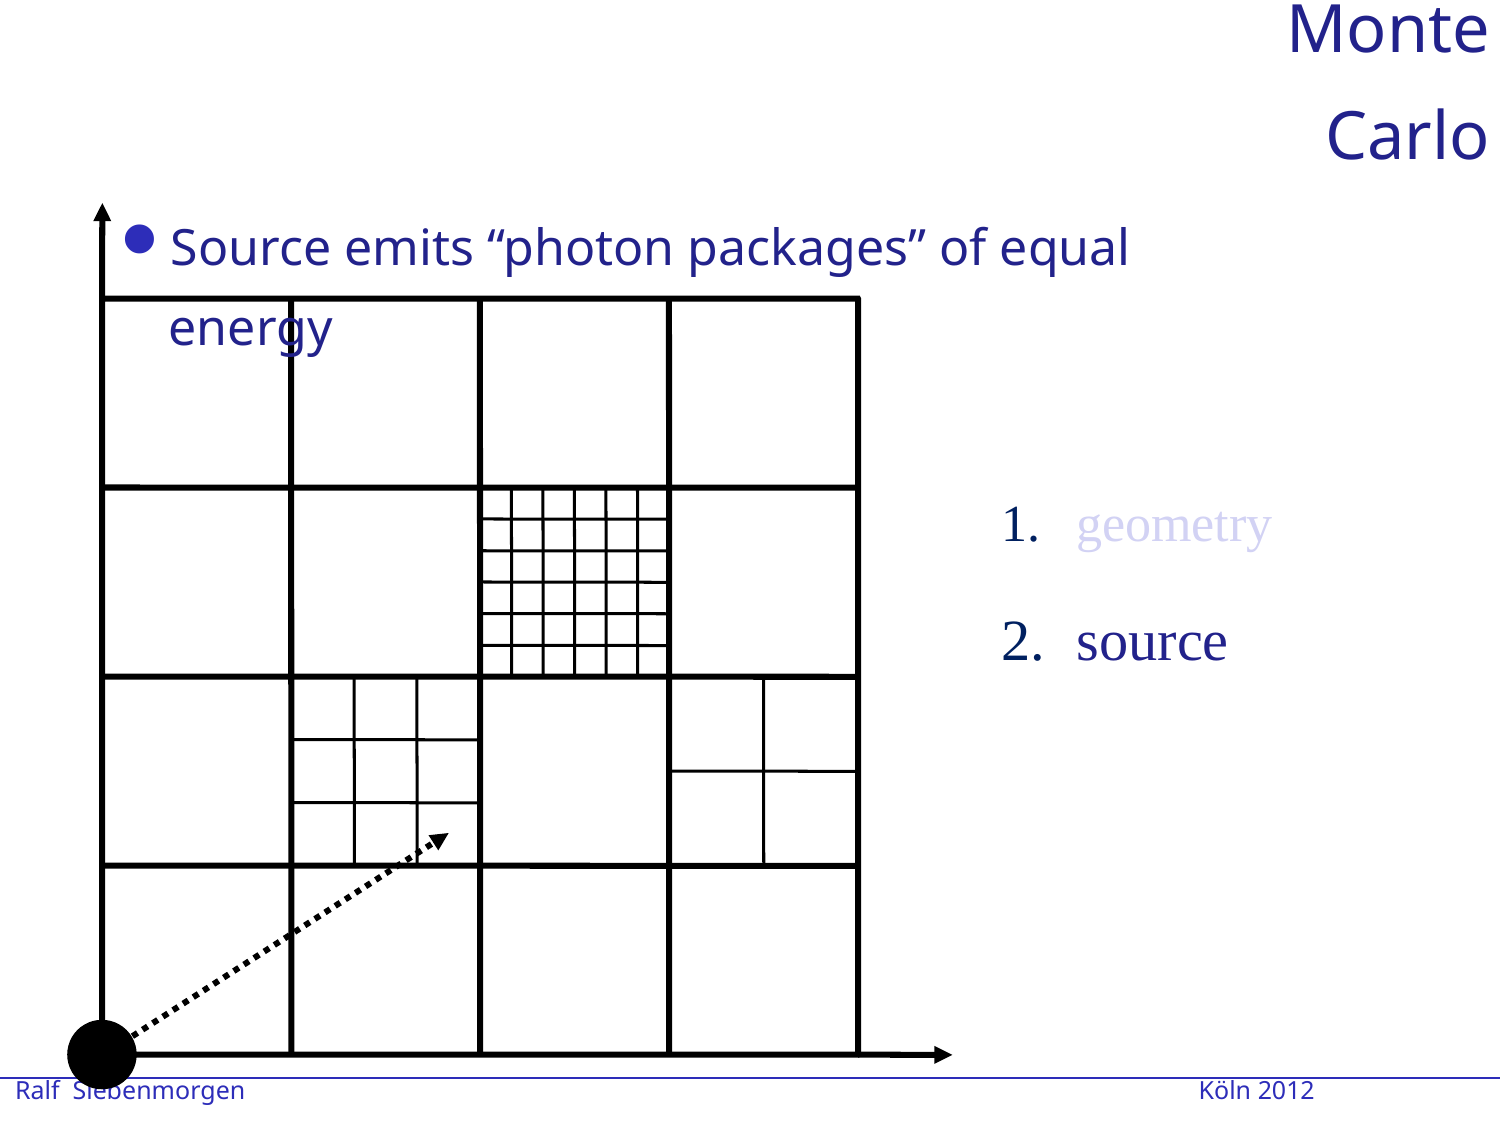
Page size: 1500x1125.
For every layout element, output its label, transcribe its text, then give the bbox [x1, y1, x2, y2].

text_box [102, 677, 291, 865]
text_box Monte Carlo [1127, 0, 1491, 126]
text_box [670, 488, 859, 676]
text_box [575, 583, 606, 613]
text_box [638, 646, 669, 676]
text_box [292, 677, 354, 739]
text_box [102, 488, 291, 676]
text_box [481, 551, 511, 613]
text_box [607, 520, 637, 550]
text_box [292, 740, 354, 802]
text_box [67, 1020, 136, 1089]
text_box [481, 488, 511, 550]
text_box [638, 520, 669, 550]
text_box [607, 614, 637, 645]
text_box [481, 677, 669, 865]
text_box [355, 740, 480, 802]
text_box [292, 298, 859, 487]
text_box [481, 614, 511, 645]
text_box [434, 833, 449, 845]
text_box [575, 520, 606, 550]
text_box [638, 488, 669, 519]
text_box [512, 520, 574, 550]
text_box geometry source [986, 464, 1429, 885]
text_box [481, 866, 669, 1055]
text_box [102, 298, 291, 487]
text_box [512, 614, 543, 645]
text_box [544, 614, 574, 645]
text_box [670, 772, 763, 865]
text_box [575, 646, 606, 676]
text_box [417, 677, 480, 739]
text_box [481, 646, 511, 676]
text_box [638, 551, 669, 582]
text_box [544, 646, 574, 676]
text_box [544, 551, 574, 582]
text_box [670, 677, 763, 771]
text_box [292, 803, 354, 865]
text_box [575, 488, 637, 519]
text_box [292, 488, 480, 676]
text_box [638, 614, 669, 645]
text_box [670, 866, 859, 1055]
text_box Source emits “photon packages” of equal energy [105, 190, 1300, 293]
text_box [764, 772, 859, 865]
text_box [355, 677, 416, 739]
text_box [512, 646, 543, 676]
text_box [418, 803, 480, 865]
text_box [512, 551, 543, 582]
text_box [512, 583, 543, 613]
text_box [607, 646, 637, 676]
text_box [96, 203, 105, 300]
text_box [607, 551, 637, 582]
text_box [355, 803, 417, 865]
text_box [764, 677, 859, 771]
text_box [102, 866, 291, 1055]
text_box [512, 488, 542, 519]
text_box [543, 488, 574, 519]
text_box [607, 583, 637, 613]
text_box [575, 614, 606, 645]
text_box [858, 1048, 953, 1062]
text_box [575, 551, 606, 582]
text_box [638, 583, 669, 613]
text_box [544, 583, 574, 613]
text_box [292, 866, 480, 1055]
